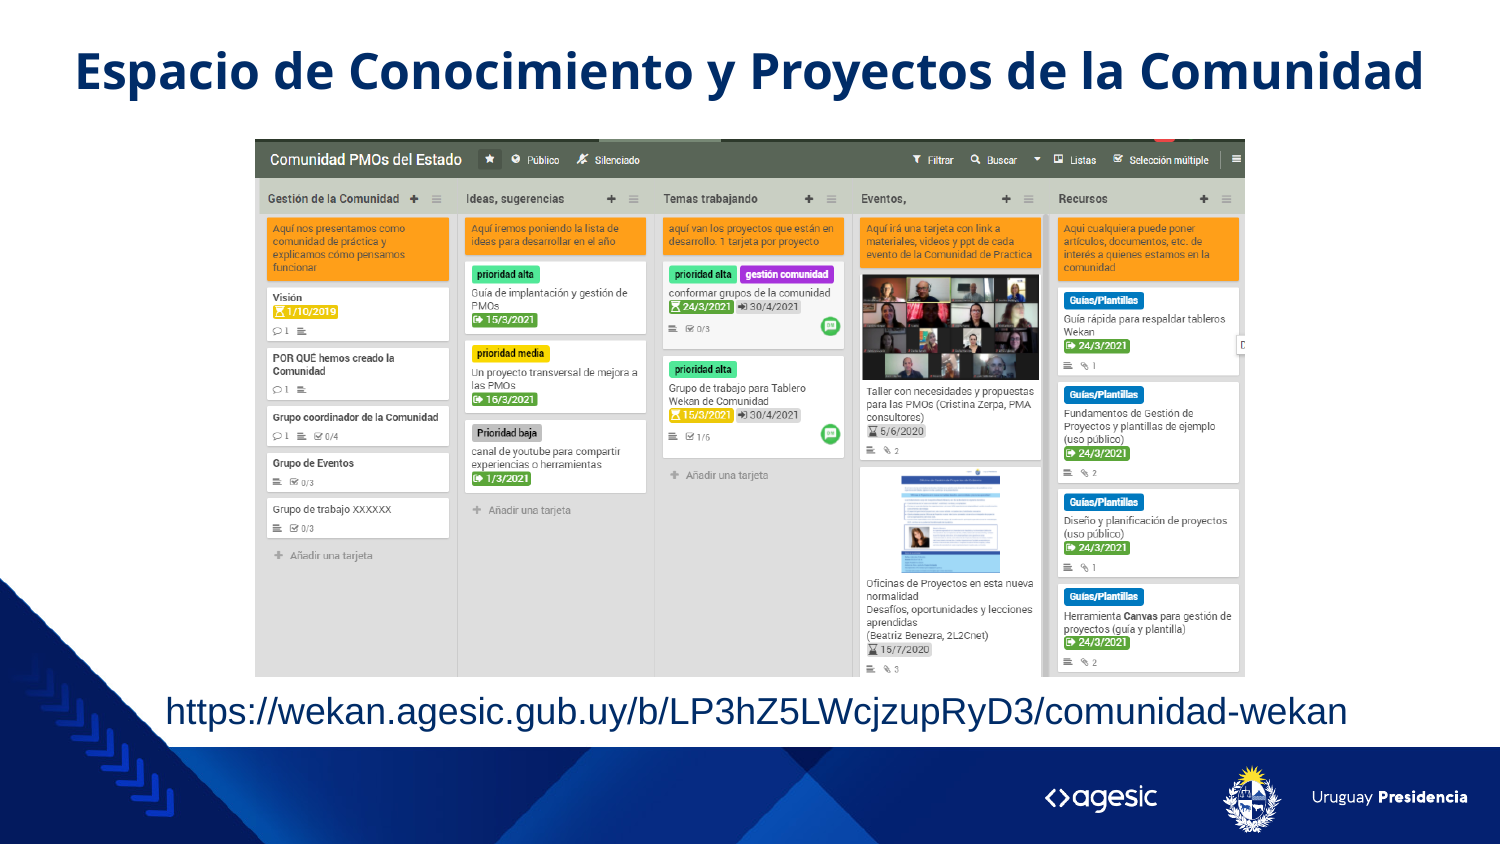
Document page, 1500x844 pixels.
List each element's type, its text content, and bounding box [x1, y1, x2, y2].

picture [0, 137, 1500, 844]
title Espacio de Conocimiento y Proyectos de la Comunidad [0, 1, 1500, 137]
text_box https://wekan.agesic.gub.uy/b/LP3hZ5LWcjzupRyD3/comunidad-wekan [150, 679, 1500, 740]
